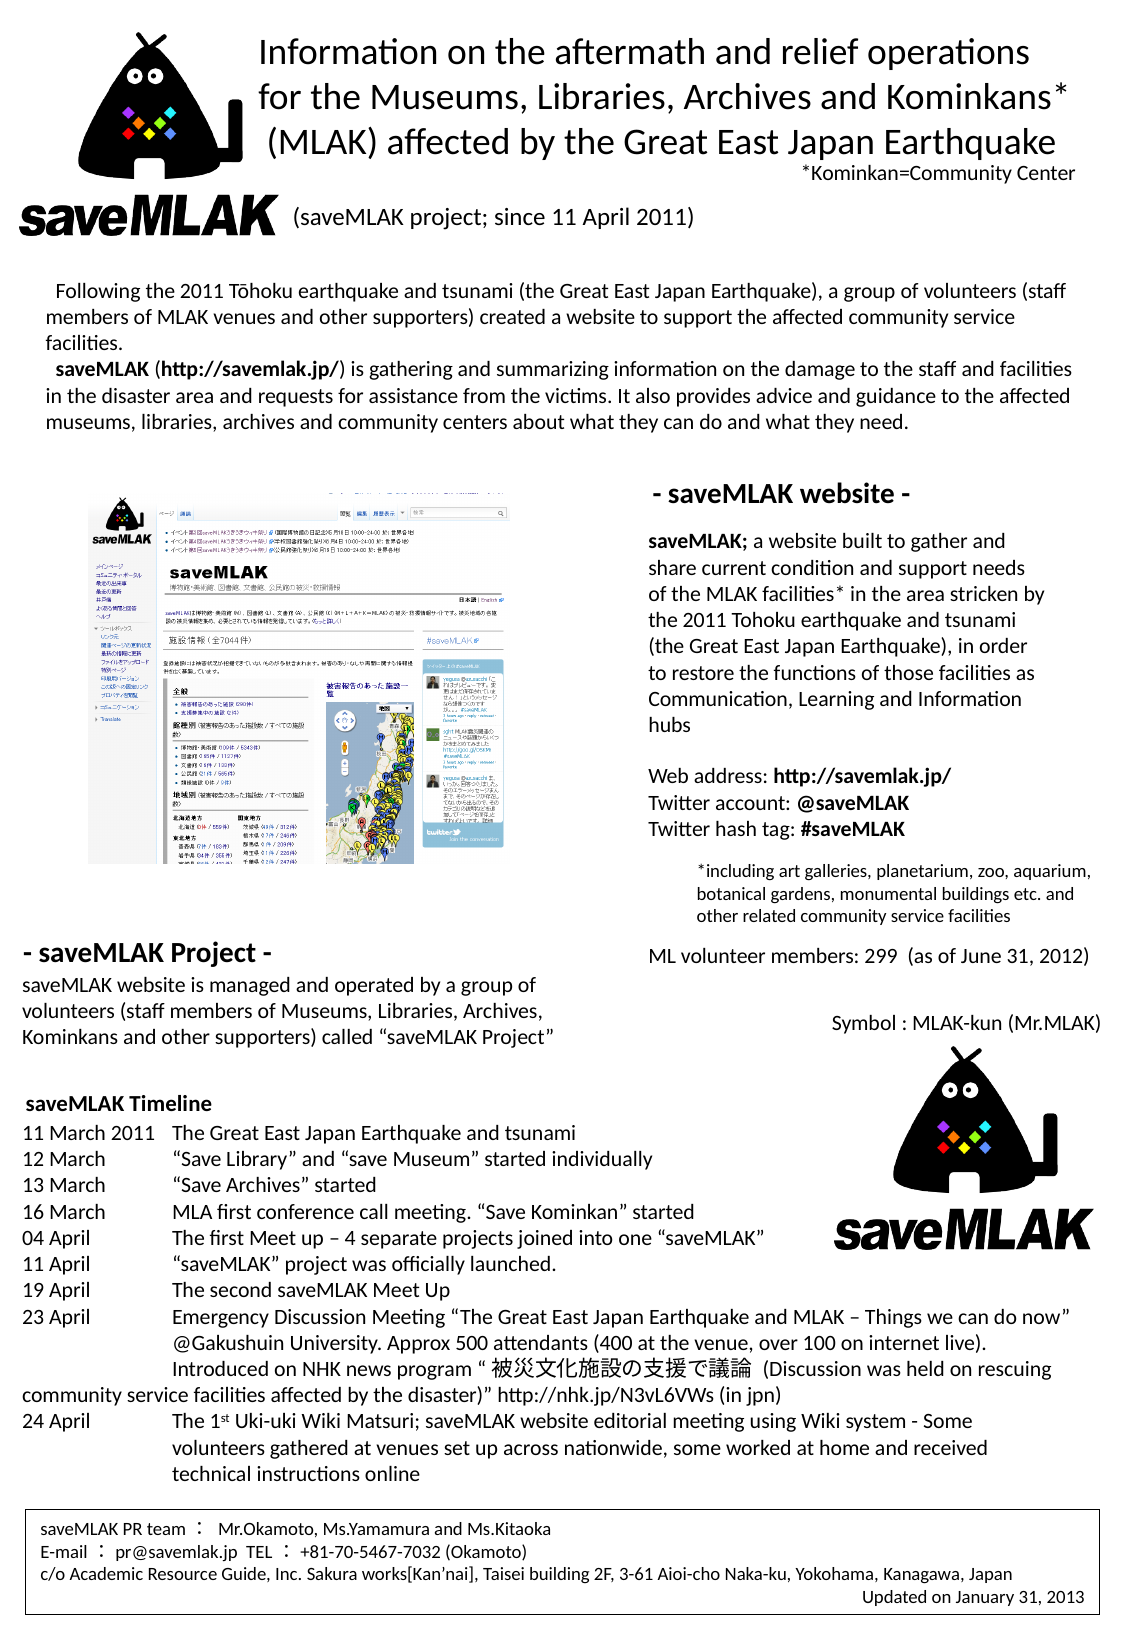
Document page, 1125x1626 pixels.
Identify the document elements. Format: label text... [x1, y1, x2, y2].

picture [19, 32, 280, 236]
picture [87, 493, 511, 865]
text_box *including art galleries, planetarium, zoo, aquarium, botanical gardens, monumental buildings etc. and other related community service facilities [681, 851, 1107, 934]
text_box Symbol : MLAK-kun (Mr.MLAK) [817, 1001, 1117, 1043]
text_box 11 March 2011 The Great East Japan Earthquake and tsunami 12 March “Save Library” and “save Museum” started individually 13 March “Save Archives” started 16 March MLA first conference call meeting. “Save Kominkan” started 04 April The first Meet up – 4 separate projects joined into one “saveMLAK” 11 April “saveMLAK” project was officially launched. 19 April The second saveMLAK Meet Up 23 April Emergency Discussion Meeting “The Great East Japan Earthquake and MLAK – Things we can do now” @Gakushuin University. Approx 500 attendants (400 at the venue, over 100 on internet live). Introduced on NHK news program “被災文化施設の支援で議論 (Discussion was held on rescuing community service facilities affected by the disaster)” http://nhk.jp/N3vL6VWs (in jpn) 24 April The 1st Uki-uki Wiki Matsuri; saveMLAK website editorial meeting using Wiki system - Some volunteers gathered at venues set up across nationwide, some worked at home and received technical instructions online [7, 1111, 1095, 1494]
text_box ML volunteer members: 299 (as of June 31, 2012) [633, 934, 1125, 976]
text_box - saveMLAK website - [637, 467, 926, 517]
picture [834, 1046, 1095, 1250]
text_box Web address: http://savemlak.jp/ Twitter account: @saveMLAK Twitter hash tag: #saveMLAK [633, 754, 1125, 849]
text_box - saveMLAK Project - [8, 925, 288, 962]
text_box saveMLAK website is managed and operated by a group of volunteers (staff members of Museums, Libraries, Archives, Kominkans and other supporters) called “saveMLAK Project” [7, 962, 610, 1057]
text_box saveMLAK; a website built to gather and share current condition and support needs of the MLAK facilities* in the area stricken by the 2011 Tohoku earthquake and tsunami (the Great East Japan Earthquake), in order to restore the functions of those facilities as Communication, Learning and Information hubs [633, 519, 1061, 745]
text_box Following the 2011 Tōhoku earthquake and tsunami (the Great East Japan Earthquake), a group of volunteers (staff members of MLAK venues and other supporters) created a website to support the affected community service facilities. saveMLAK (http://savemlak.jp/) is gathering and summarizing information on the damage to the staff and facilities in the disaster area and requests for assistance from the victims. It also provides advice and guidance to the affected museums, libraries, archives and community centers about what they can do and what they need. [30, 269, 1094, 442]
text_box Information on the aftermath and relief operations for the Museums, Libraries, Archives and Kominkans* (MLAK) affected by the Great East Japan Earthquake [243, 19, 1118, 170]
text_box *Kominkan=Community Center [785, 151, 1092, 193]
text_box saveMLAK PR team： Mr.Okamoto, Ms.Yamamura and Ms.Kitaoka E-mail：pr@savemlak.jp TEL：+81-70-5467-7032 (Okamoto) c/o Academic Resource Guide, Inc. Sakura works[Kan’nai], Taisei building 2F, 3-61 Aioi-cho Naka-ku, Yokohama, Kanagawa, Japan Updated on January 31, 2013 [25, 1509, 1100, 1615]
text_box (saveMLAK project; since 11 April 2011) [284, 193, 841, 238]
text_box saveMLAK Timeline [10, 1080, 228, 1111]
